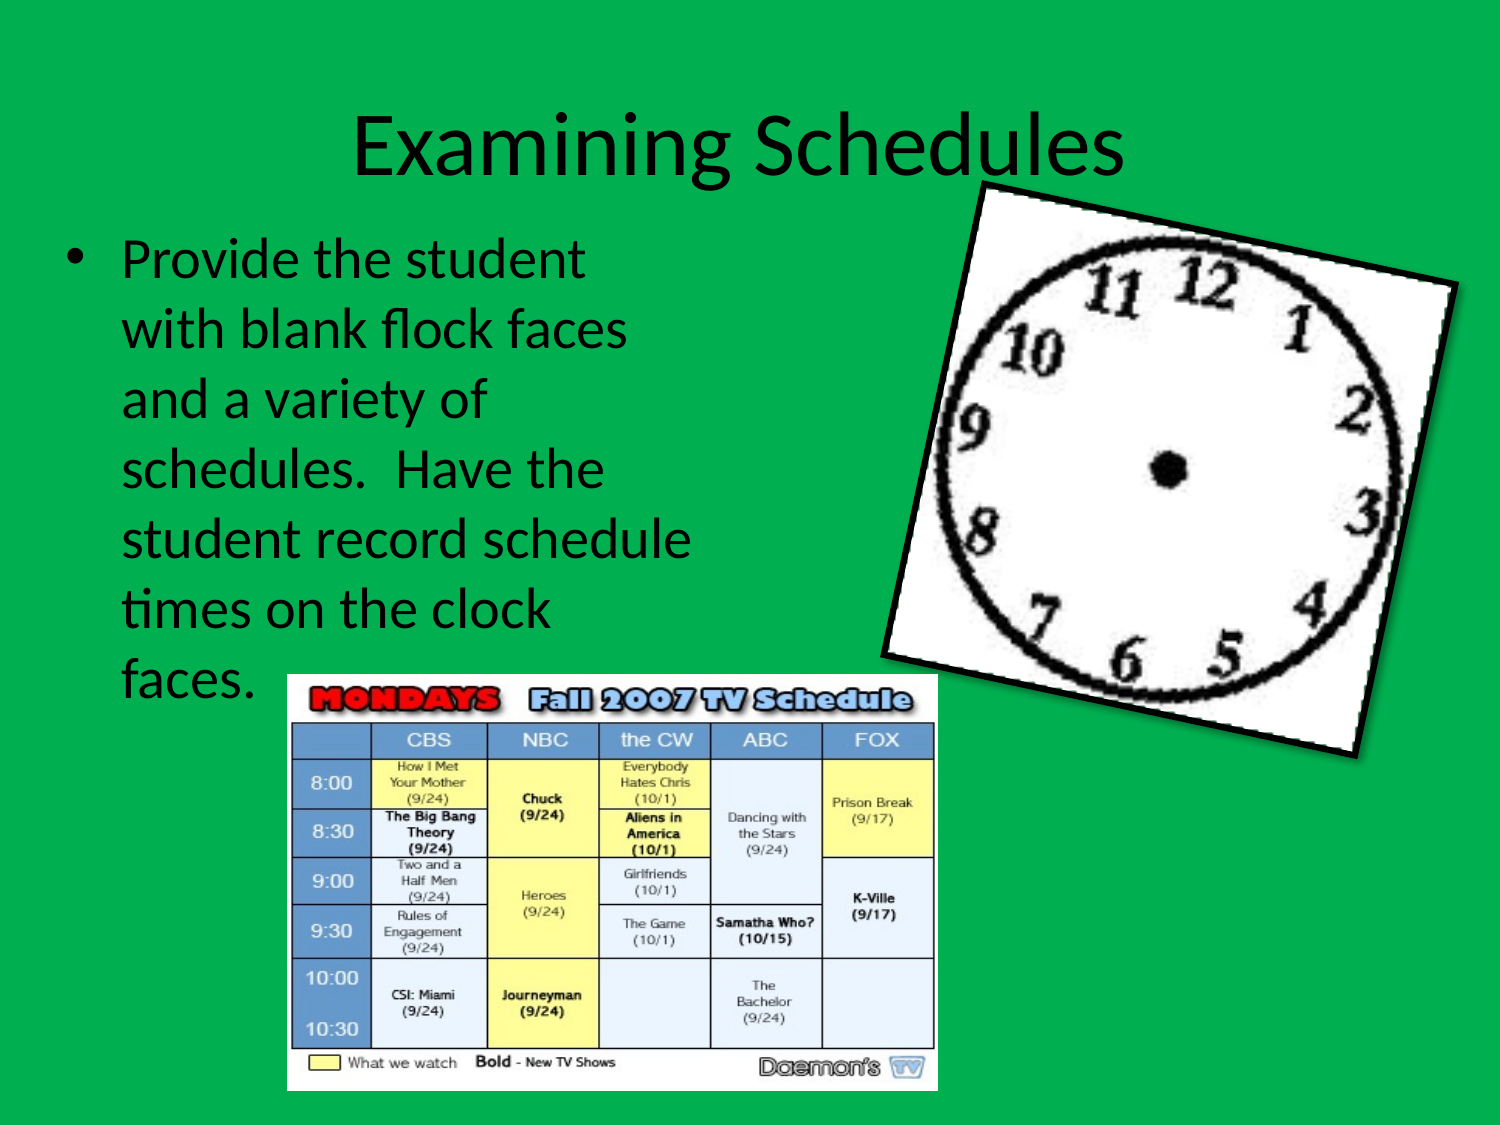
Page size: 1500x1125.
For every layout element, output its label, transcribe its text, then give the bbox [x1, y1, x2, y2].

picture [979, 190, 1180, 231]
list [931, 231, 1408, 708]
picture [888, 454, 931, 661]
list Provide the student with blank flock faces and a variety of schedules. Have the student record schedule times on the clock faces. [50, 212, 713, 738]
picture [287, 674, 938, 1091]
picture [1408, 279, 1451, 486]
picture [1153, 708, 1361, 751]
title Examining Schedules [75, 45, 1425, 233]
